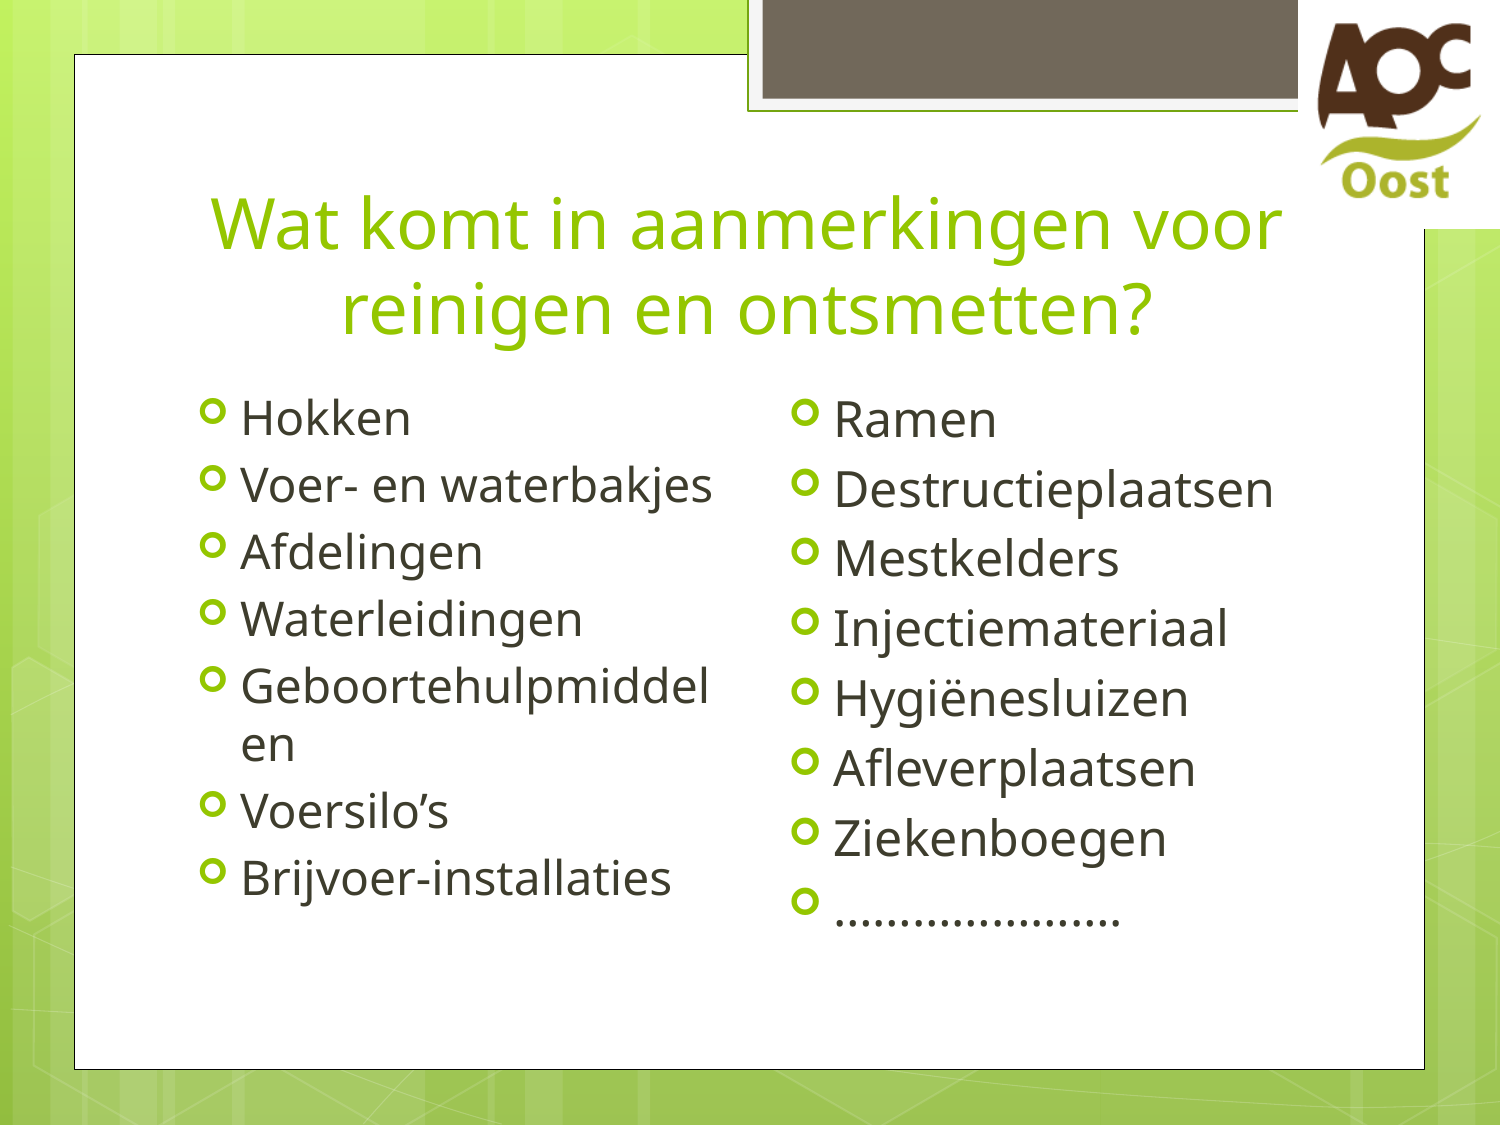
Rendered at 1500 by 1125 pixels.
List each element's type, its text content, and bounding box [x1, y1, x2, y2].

list Ramen Destructieplaatsen Mestkelders Injectiemateriaal Hygiënesluizen Afleverplaatsen Ziekenboegen …………………. [761, 379, 1323, 953]
title Wat komt in aanmerkingen voor reinigen en ontsmetten? [171, 168, 1324, 357]
list Hokken Voer- en waterbakjes Afdelingen Waterleidingen Geboortehulpmiddelen Voersilo’s Brijvoer-installaties [171, 379, 732, 953]
picture [1298, 0, 1500, 229]
